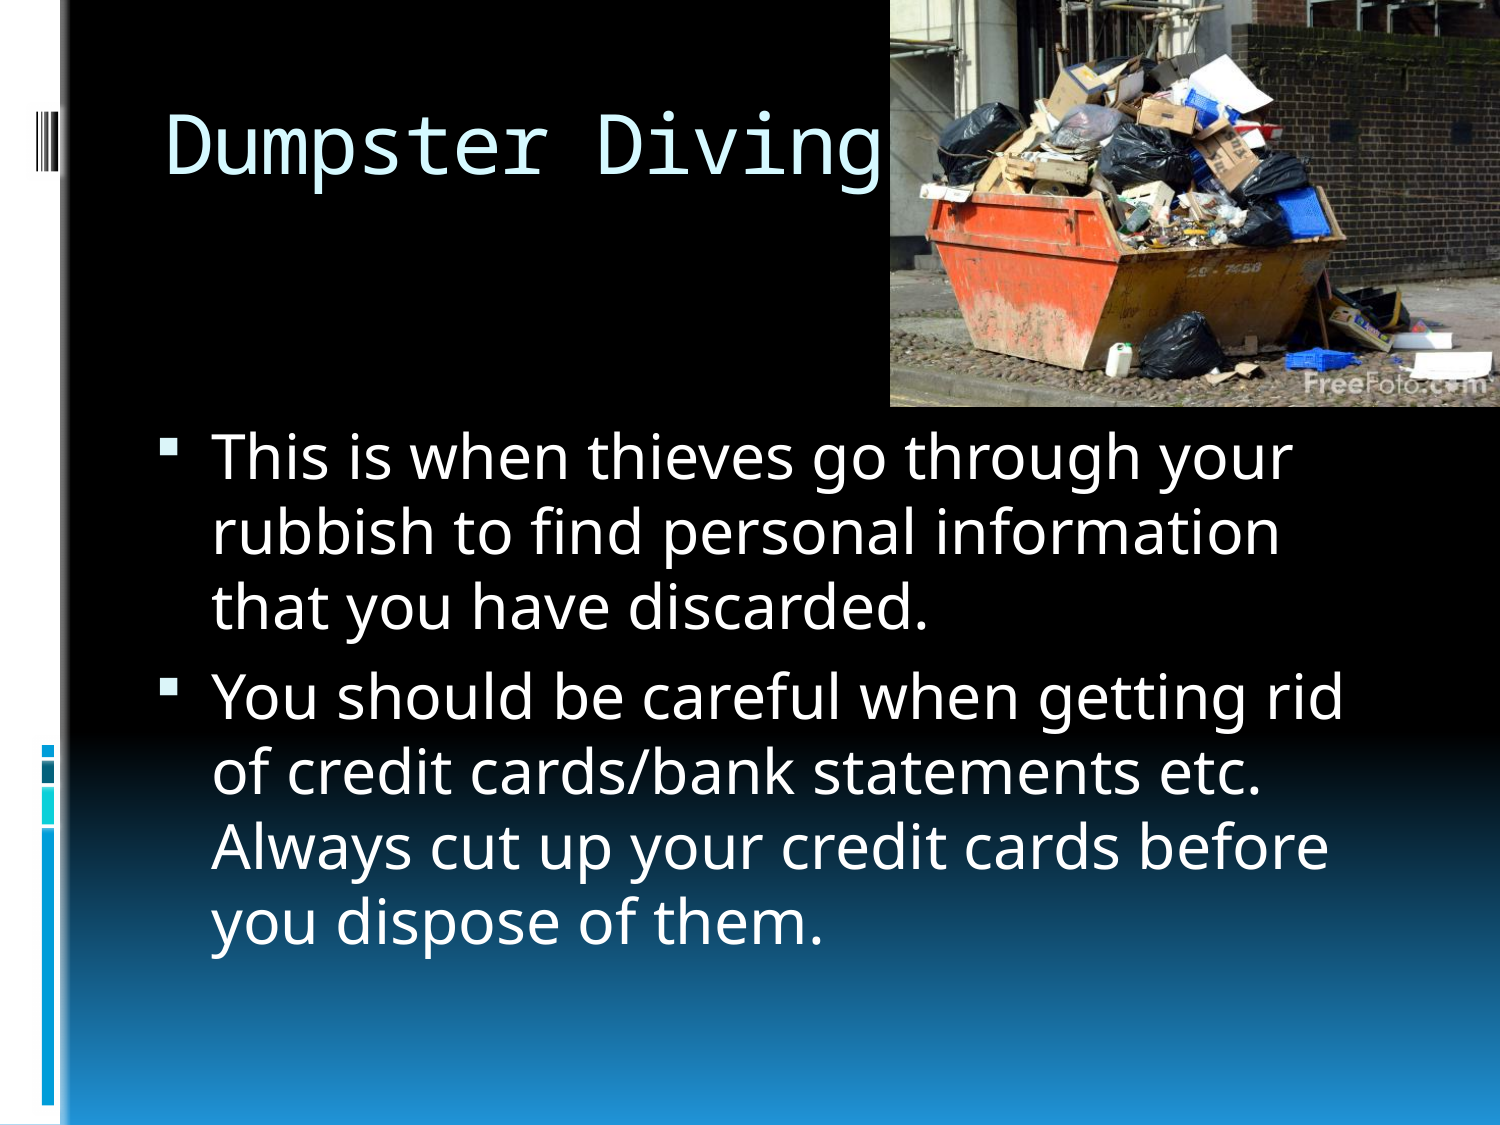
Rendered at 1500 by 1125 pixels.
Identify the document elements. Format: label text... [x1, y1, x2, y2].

list This is when thieves go through your rubbish to find personal information that you have discarded. You should be careful when getting rid of credit cards/bank statements etc. Always cut up your credit cards before you dispose of them. [128, 410, 1404, 1125]
picture [890, 0, 1500, 407]
title Dumpster Diving [150, 83, 881, 234]
